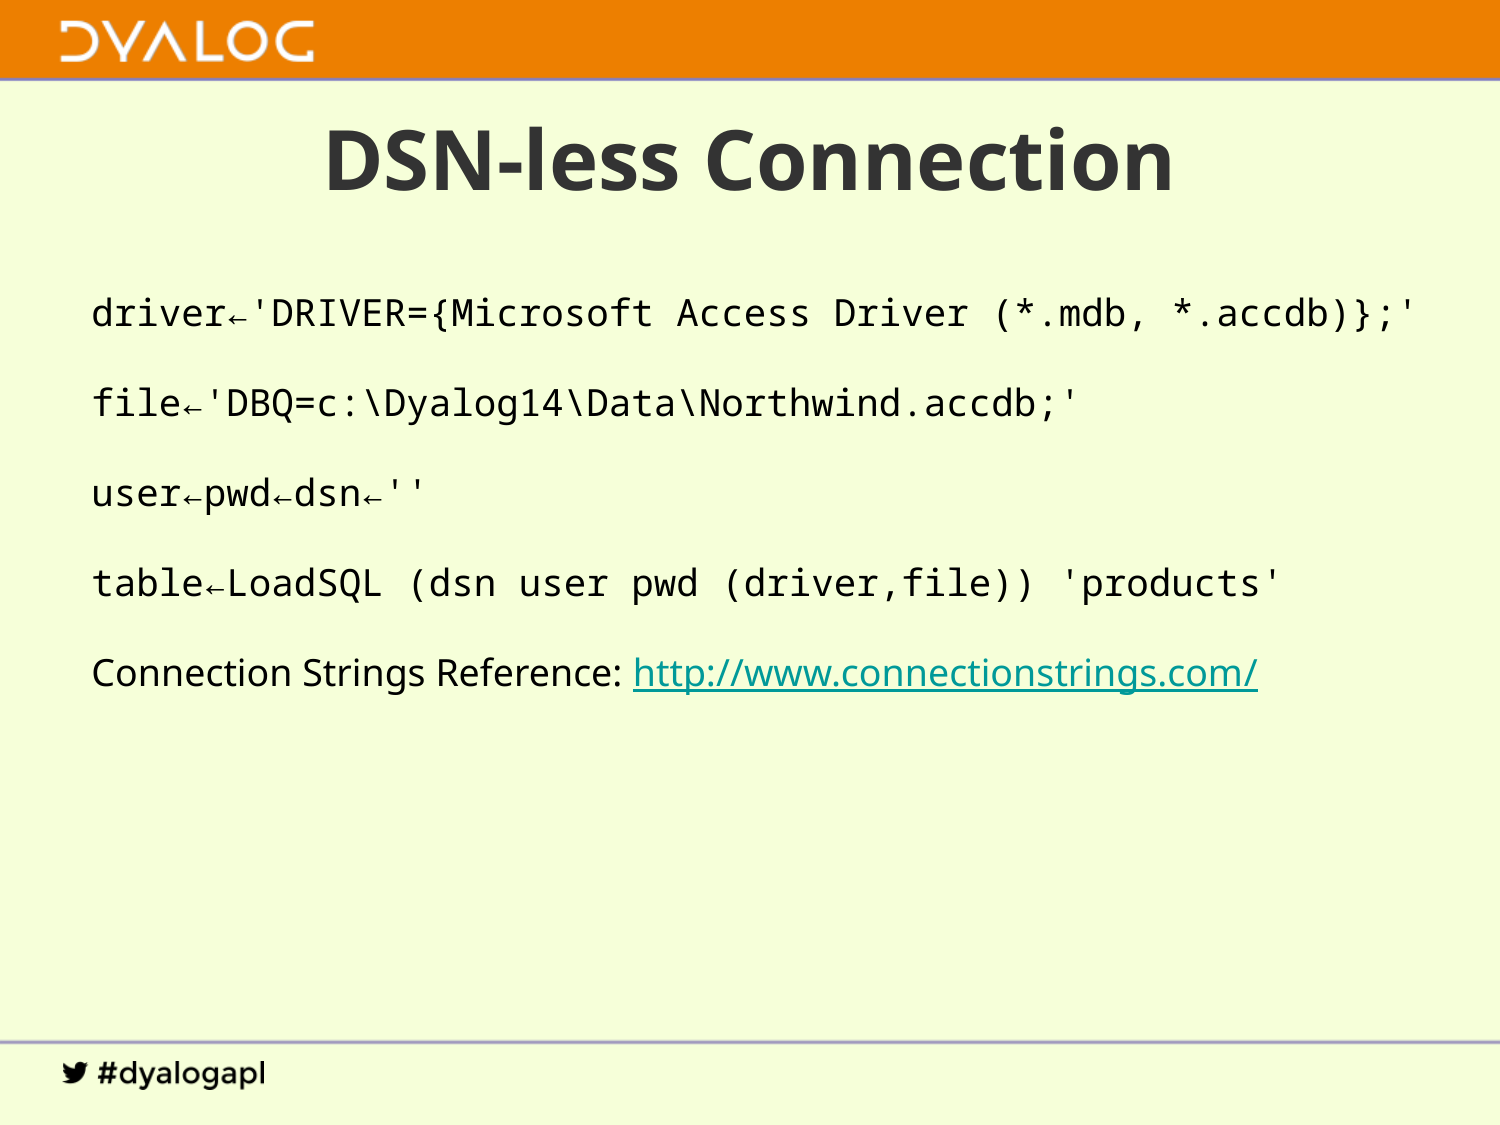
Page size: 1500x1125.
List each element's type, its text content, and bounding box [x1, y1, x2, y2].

picture [0, 0, 1500, 1125]
title DSN-less Connection [112, 99, 1388, 281]
text_box driver←'DRIVER={Microsoft Access Driver (*.mdb, *.accdb)};' file←'DBQ=c:\Dyalog14\Data\Northwind.accdb;' user←pwd←dsn←'' table←LoadSQL (dsn user pwd (driver,file)) 'products' Connection Strings Reference: http://www.connectionstrings.com/ [76, 281, 1447, 708]
